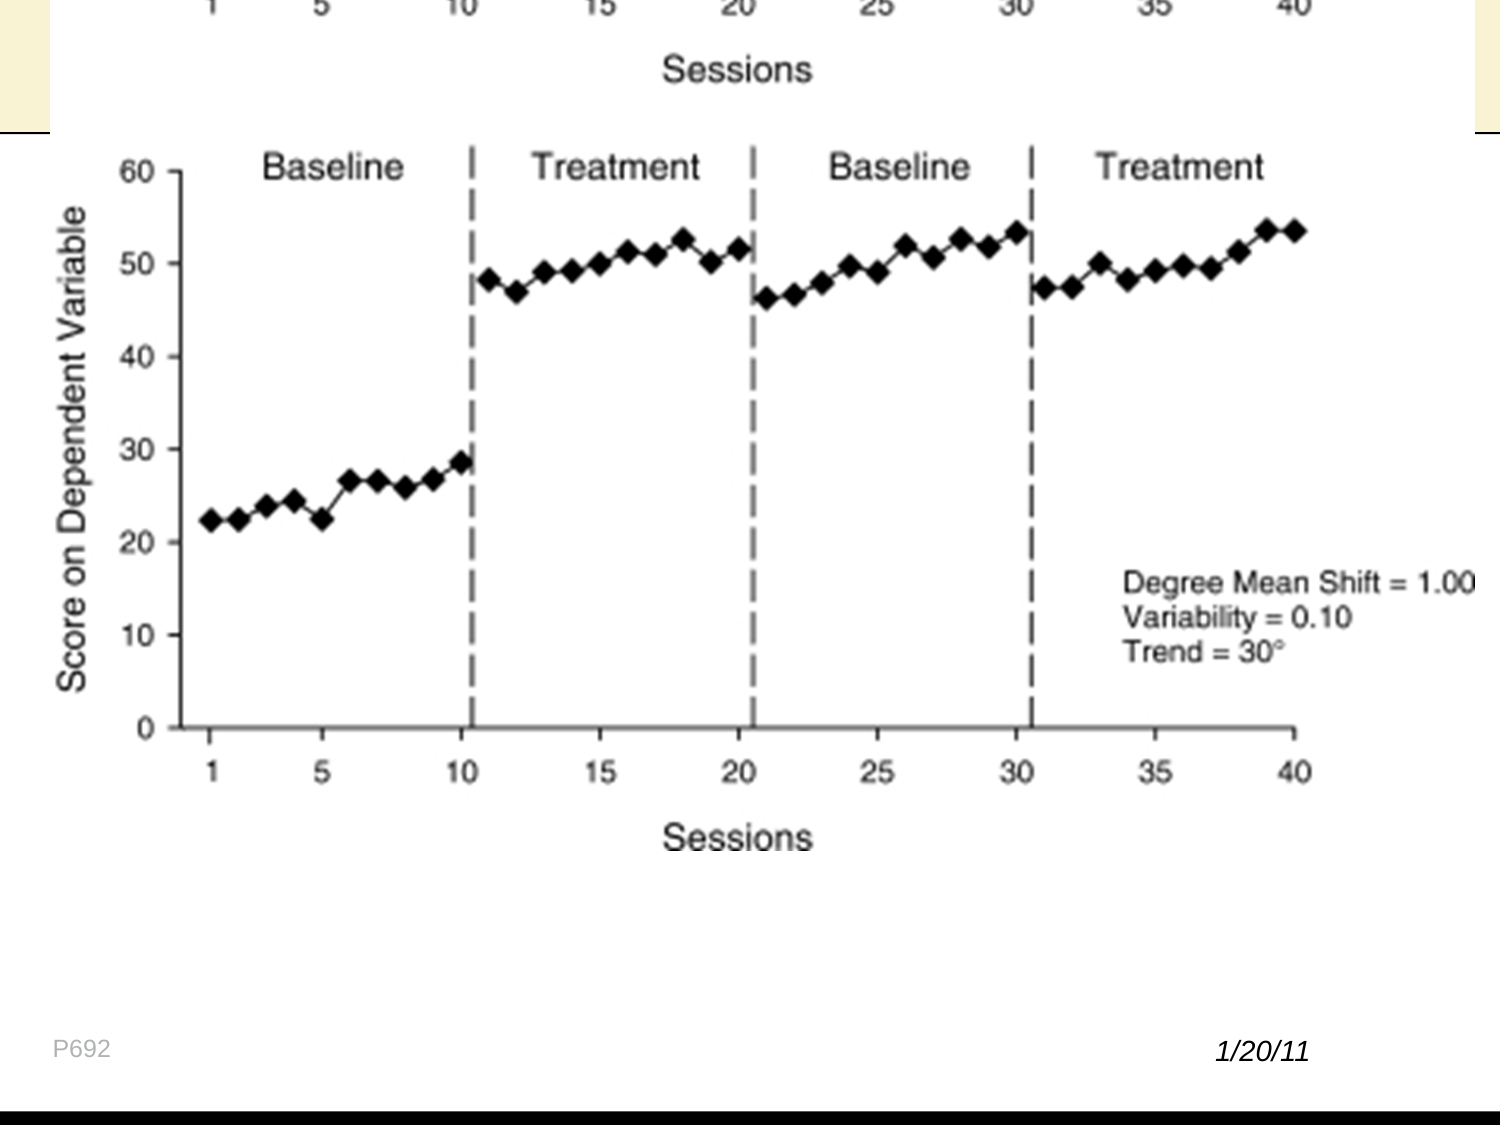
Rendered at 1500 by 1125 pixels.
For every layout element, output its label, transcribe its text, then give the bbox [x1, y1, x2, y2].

picture [49, 0, 1476, 852]
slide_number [1199, 1024, 1463, 1076]
footer P692 [37, 1024, 851, 1076]
